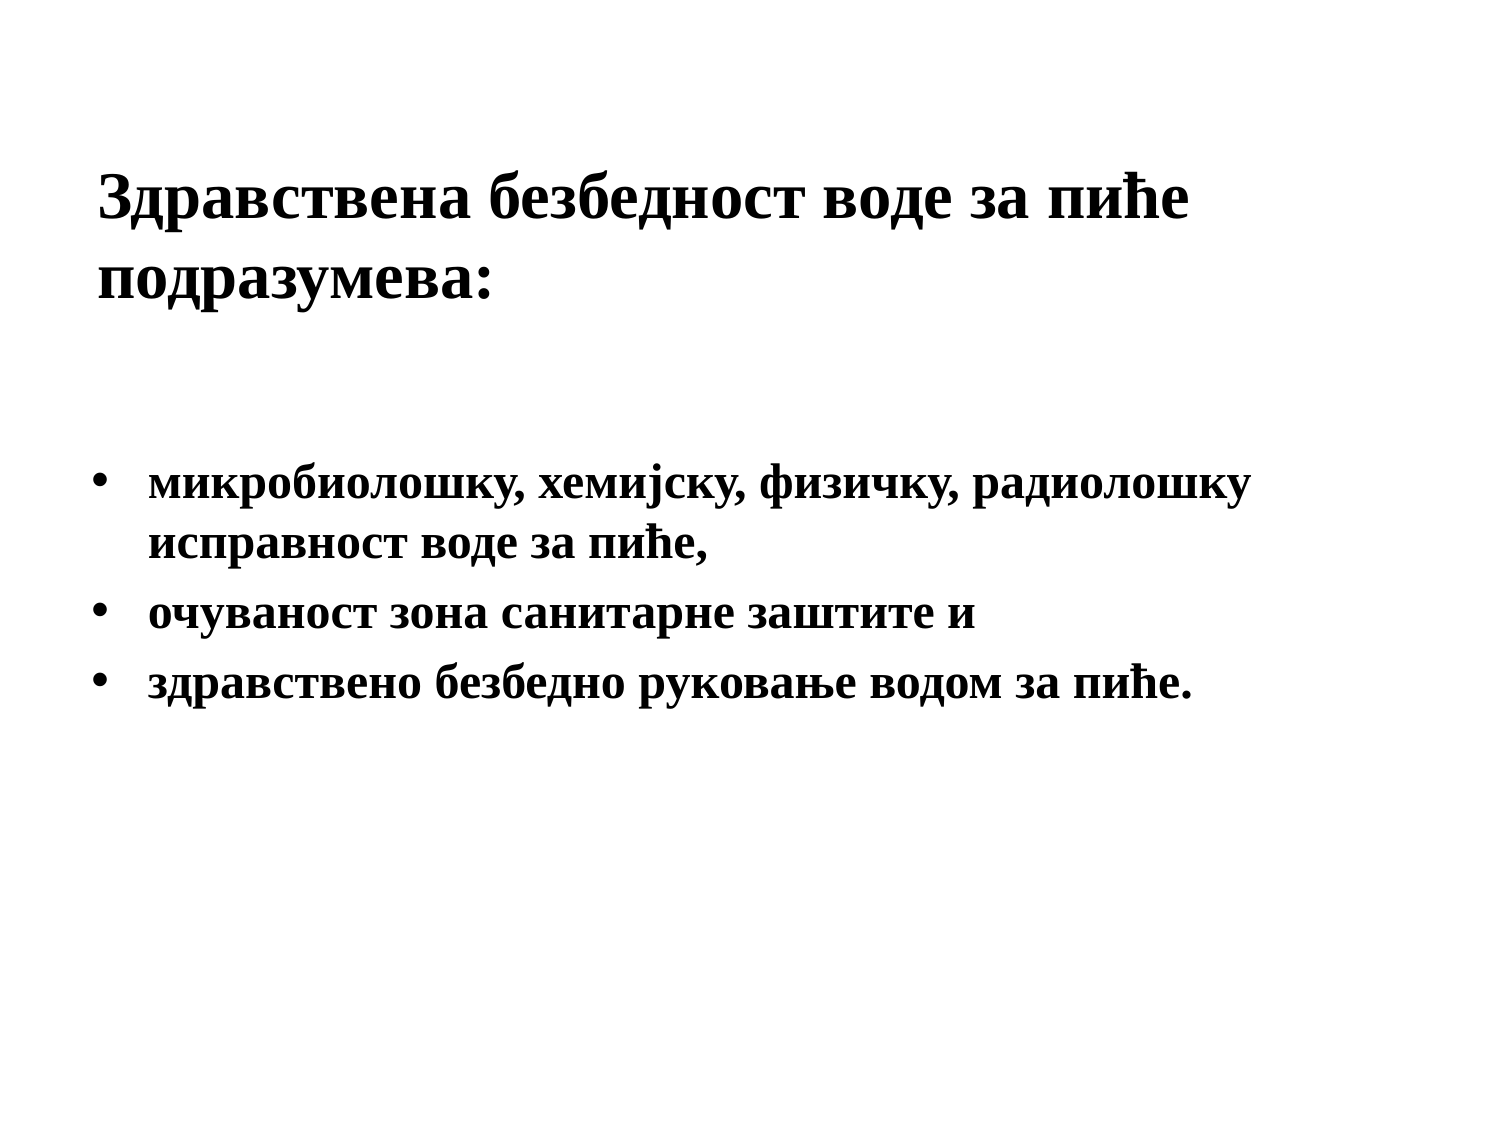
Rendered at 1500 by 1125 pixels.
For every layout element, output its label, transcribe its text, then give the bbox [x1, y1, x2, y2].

text_box микробиолошку, хемијску, физичку, радиолошку исправност воде за пиће, очуваност зона санитарне заштите и здравствено безбедно руковање водом за пиће. [76, 441, 1427, 894]
text_box Здравствена безбедност воде за пиће подразумева: [82, 137, 1500, 327]
